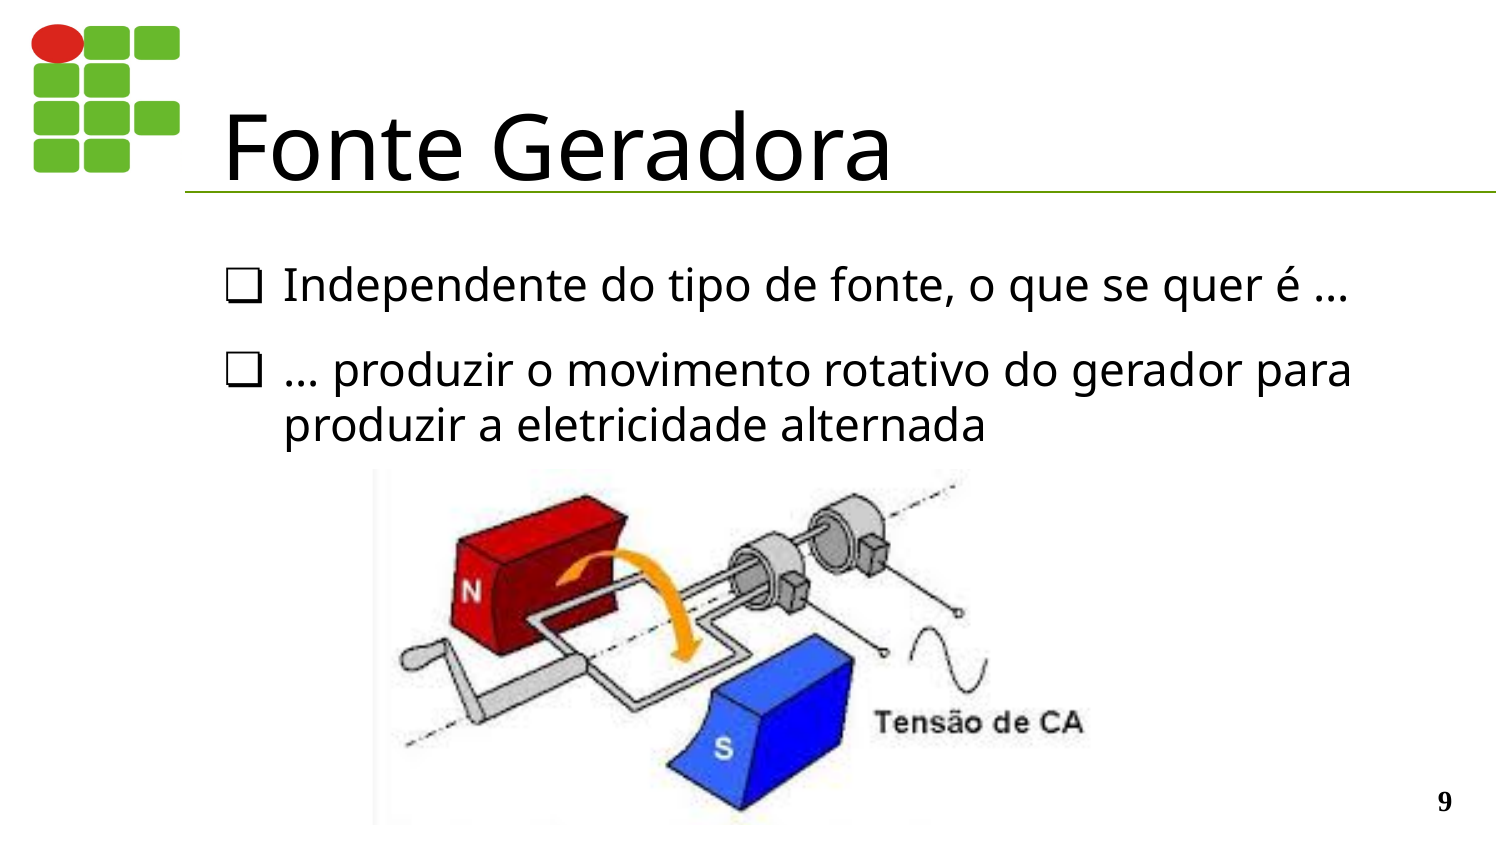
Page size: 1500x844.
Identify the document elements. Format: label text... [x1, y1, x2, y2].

picture [372, 469, 1128, 825]
list Independente do tipo de fonte, o que se quer é ... [193, 248, 1469, 318]
list … produzir o movimento rotativo do gerador para produzir a eletricidade alternada [193, 333, 1469, 454]
text_box ‹#› [1155, 768, 1468, 825]
title Fonte Geradora [206, 26, 1468, 207]
picture [29, 23, 182, 174]
